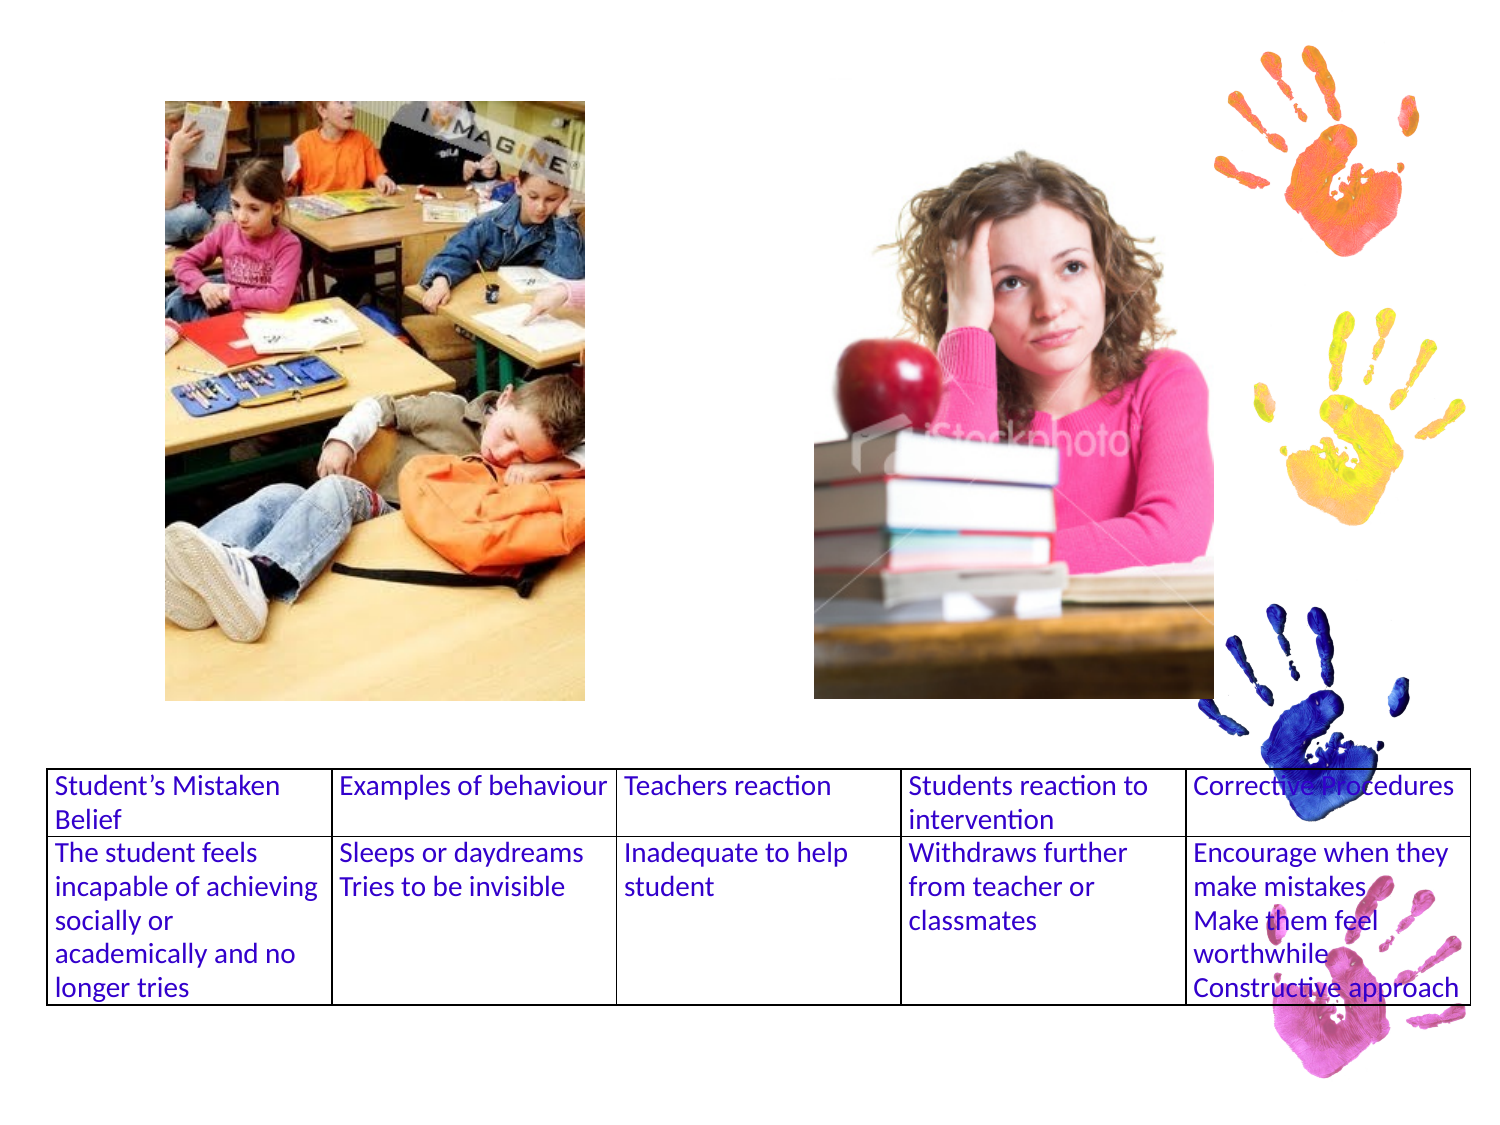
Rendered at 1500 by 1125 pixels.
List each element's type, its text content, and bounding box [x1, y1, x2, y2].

table_header Students reaction to intervention [902, 770, 1185, 836]
table_cell Inadequate to help student [617, 837, 900, 1004]
table_header Examples of behaviour [333, 770, 616, 836]
picture [1185, 914, 1500, 1125]
picture [165, 101, 585, 702]
table_cell Withdraws further from teacher or classmates [902, 837, 1185, 1004]
table_header Teachers reaction [617, 770, 900, 836]
picture [814, 0, 1498, 768]
table_header Student’s Mistaken Belief [48, 770, 331, 836]
table_cell The student feels incapable of achieving socially or academically and no longer tries [48, 837, 331, 1004]
table_cell Sleeps or daydreams Tries to be invisible [333, 837, 616, 1004]
table_cell Encourage when they make mistakes Make them feel worthwhile Constructive approach [1187, 837, 1470, 1004]
table_header Corrective Procedures [1187, 770, 1470, 836]
